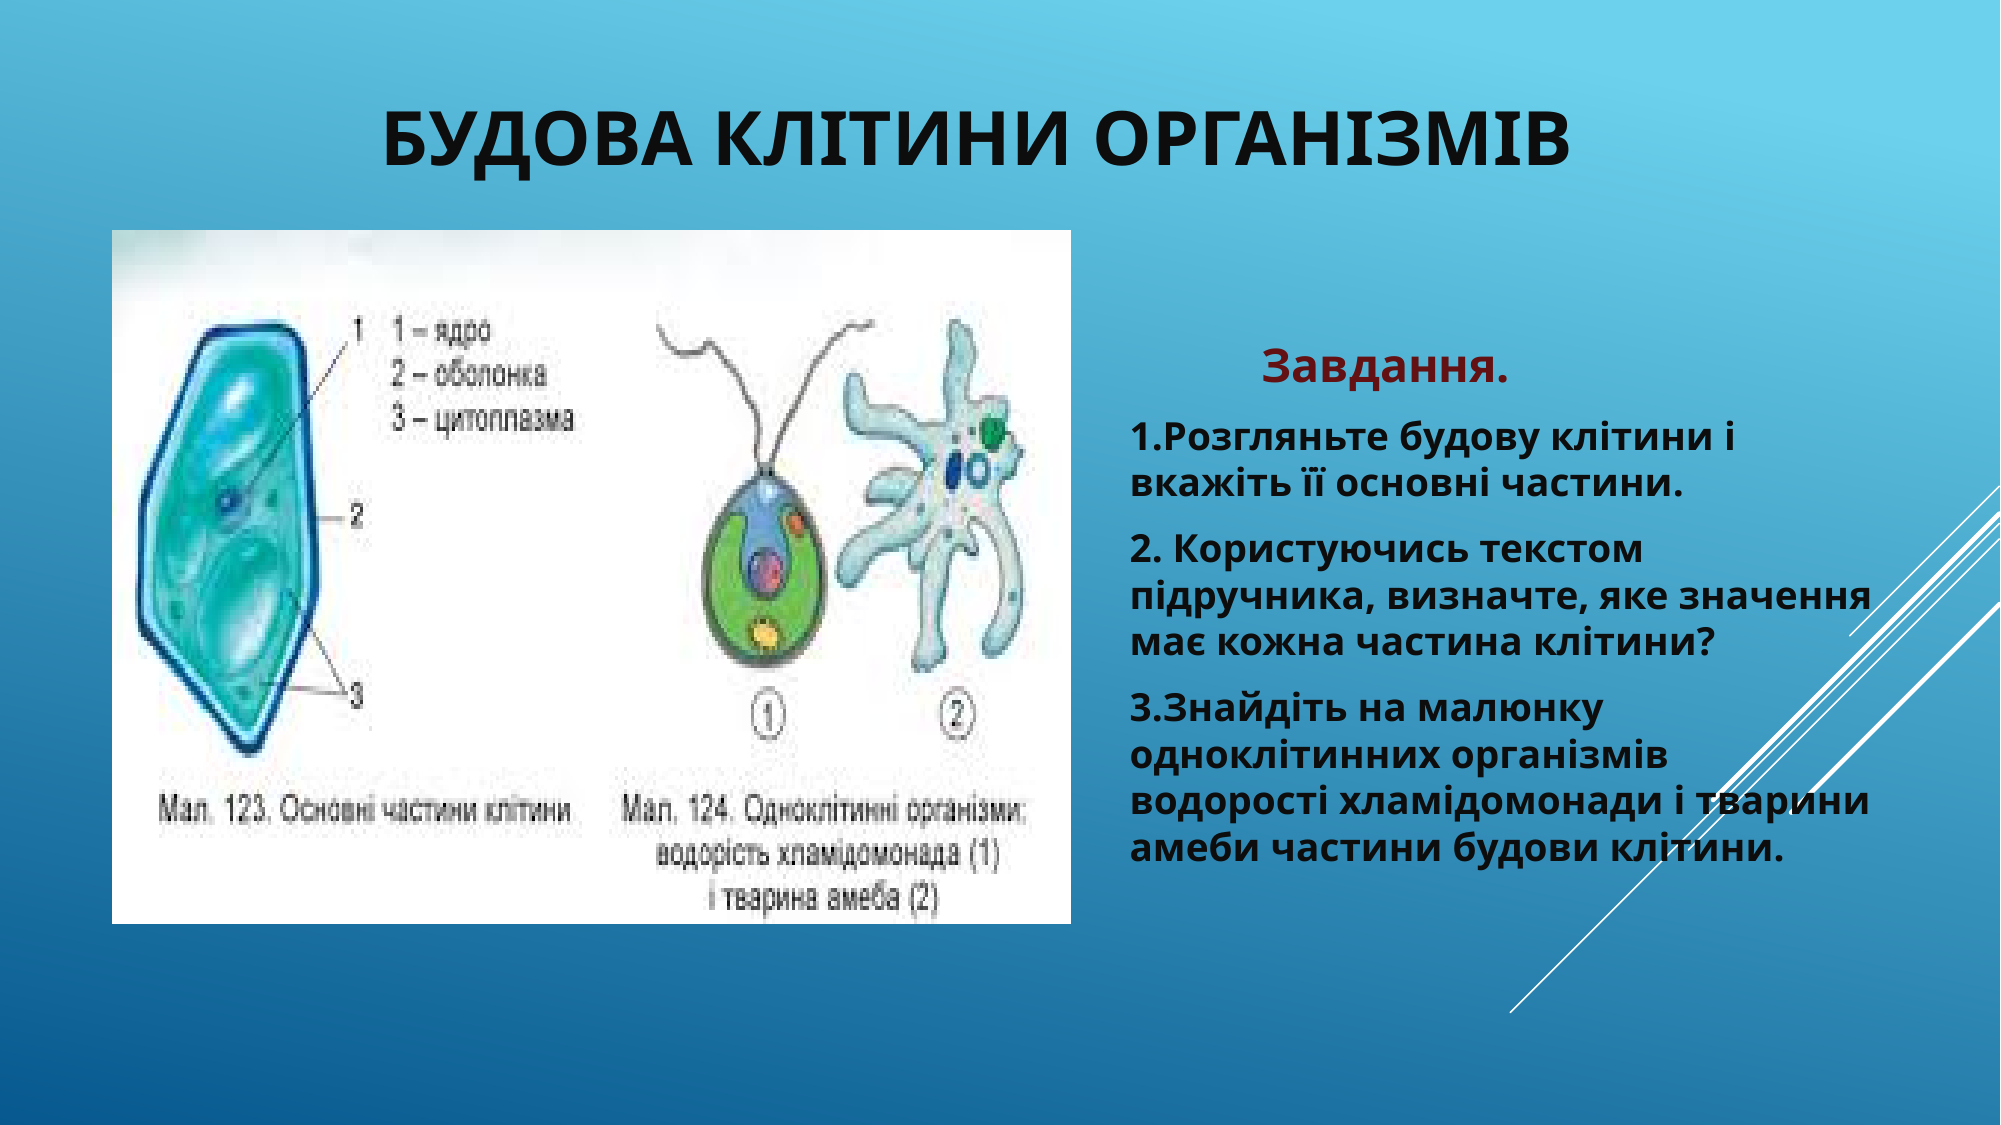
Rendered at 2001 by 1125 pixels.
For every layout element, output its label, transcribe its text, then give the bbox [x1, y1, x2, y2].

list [111, 229, 1071, 924]
list Завдання. 1.Розгляньте будову клітини і вкажіть її основні частини. 2. Користуючись текстом підручника, визначте, яке значення має кожна частина клітини? 3.Знайдіть на малюнку одноклітинних організмів водорості хламідомонади і тварини амеби частини будови клітини. [1114, 281, 1894, 924]
title Будова Клітини організмів [112, 64, 1919, 207]
